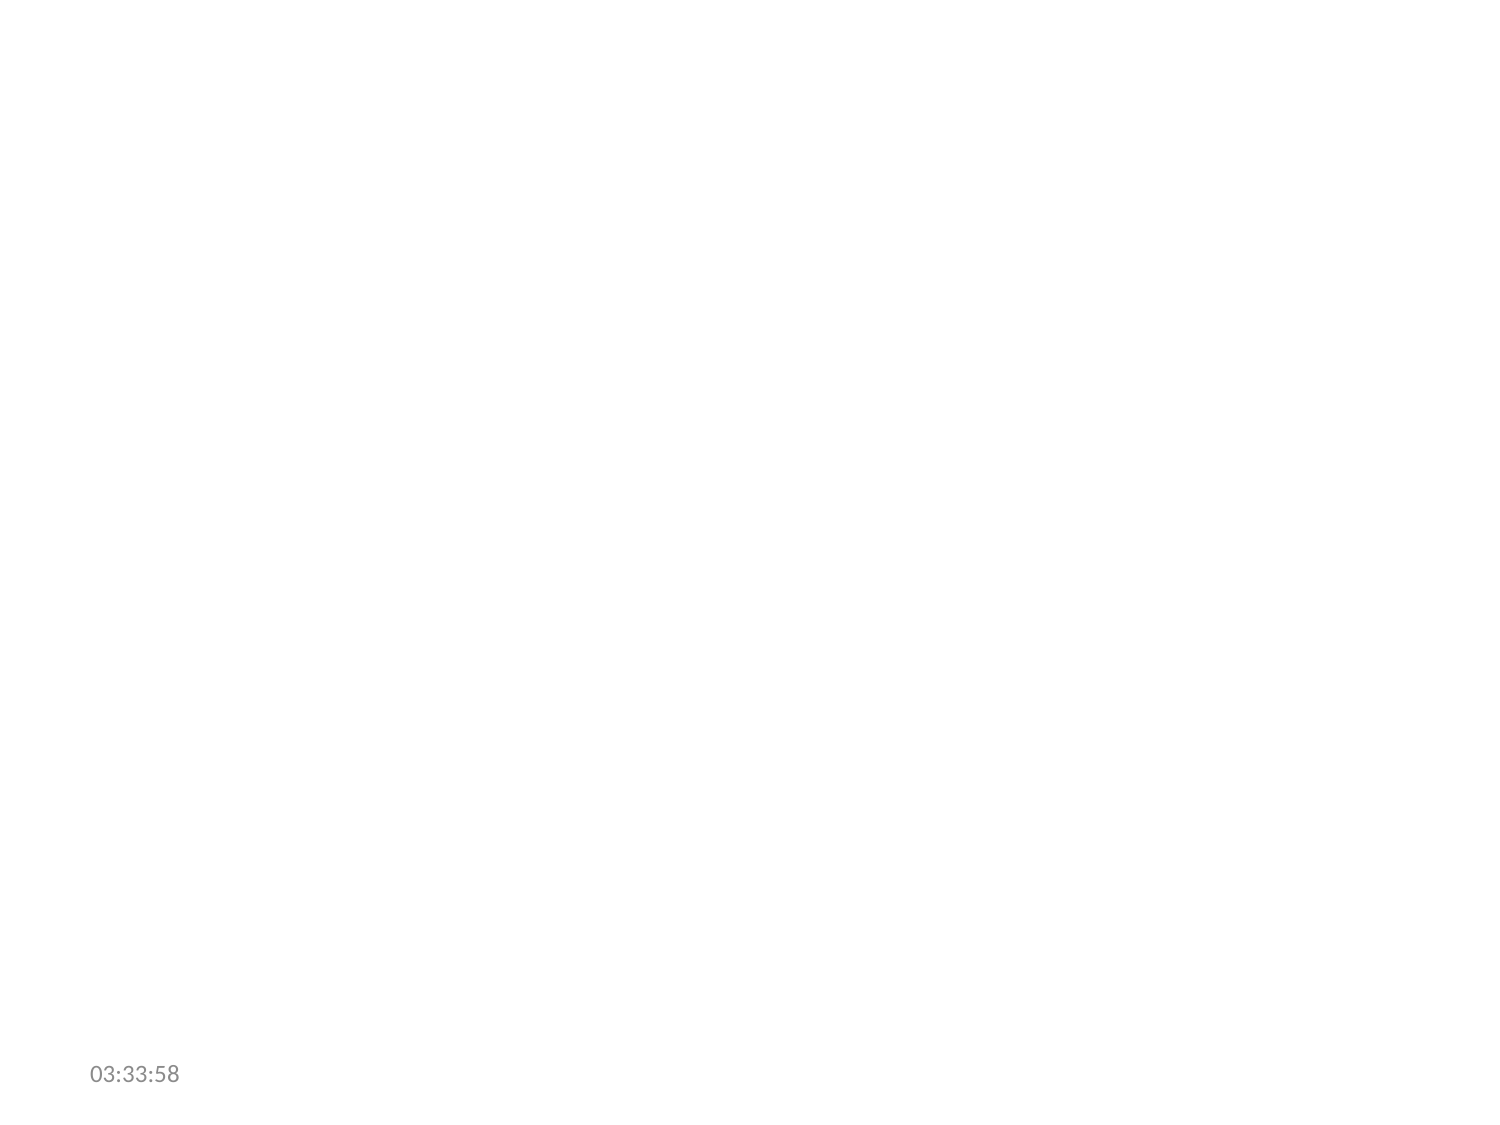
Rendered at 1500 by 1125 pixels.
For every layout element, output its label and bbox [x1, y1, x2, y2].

slide_number [75, 1042, 425, 1103]
